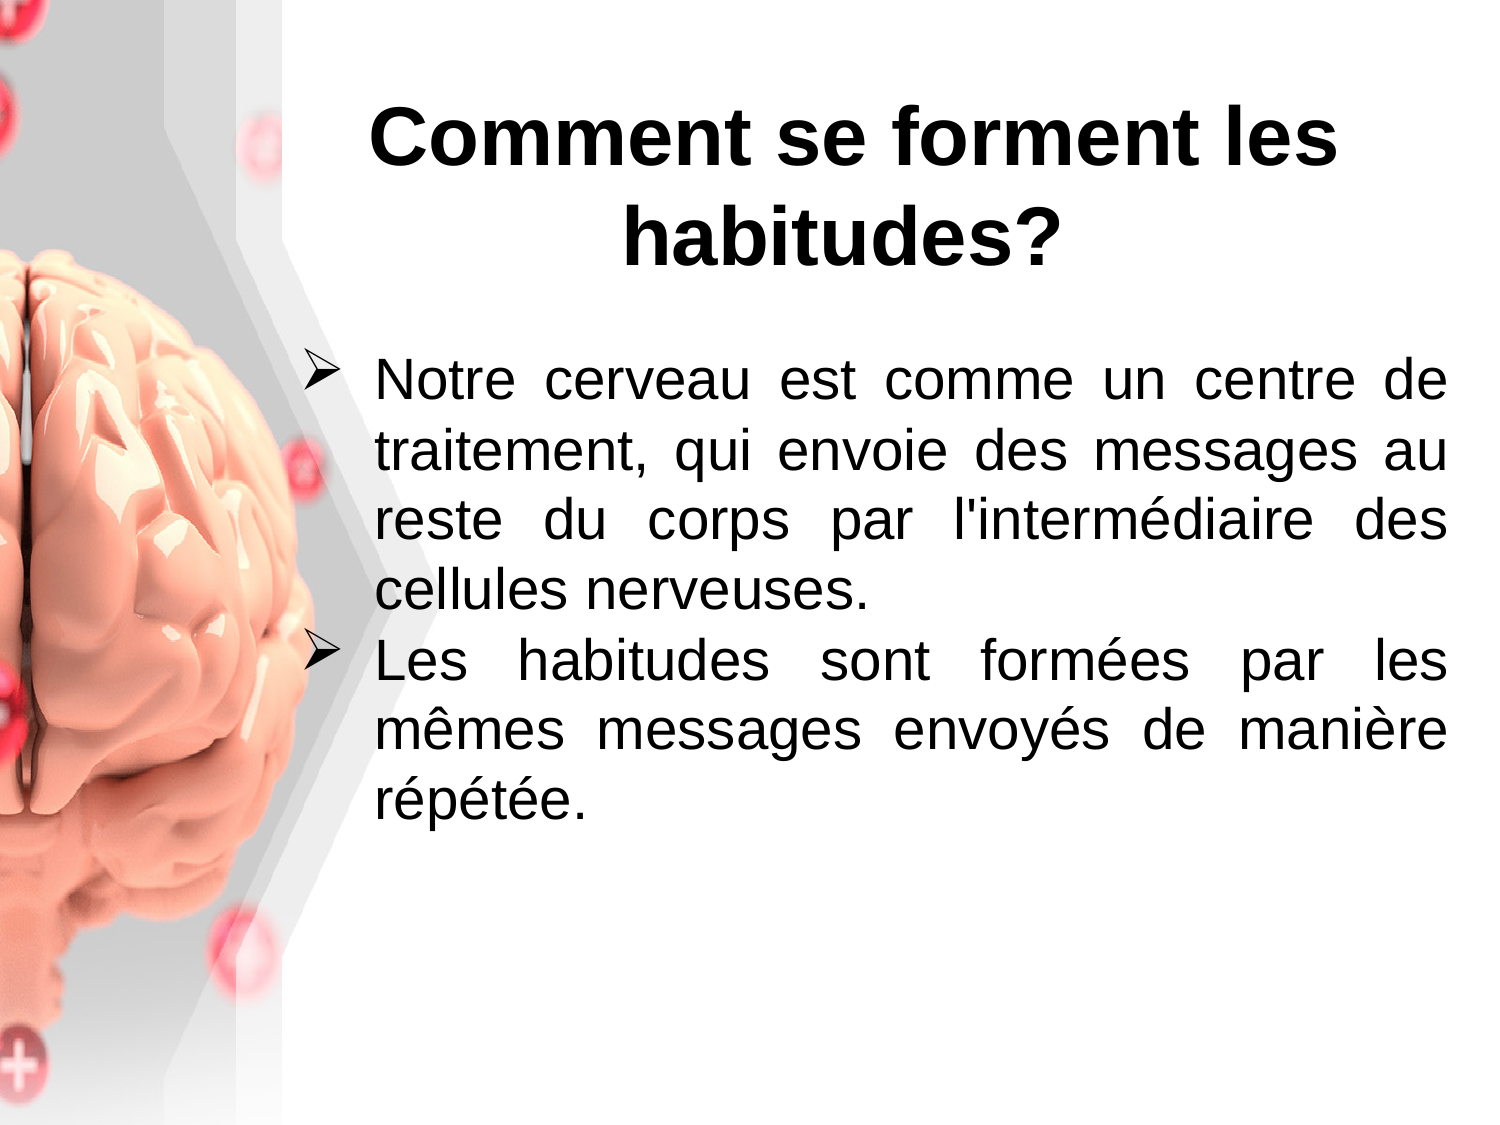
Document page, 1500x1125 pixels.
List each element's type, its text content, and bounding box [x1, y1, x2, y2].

picture [0, 0, 1500, 1125]
text_box Comment se forment les habitudes? [231, 75, 1477, 290]
text_box Notre cerveau est comme un centre de traitement, qui envoie des messages au reste du corps par l'intermédiaire des cellules nerveuses. Les habitudes sont formées par les mêmes messages envoyés de manière répétée. [284, 334, 1465, 839]
